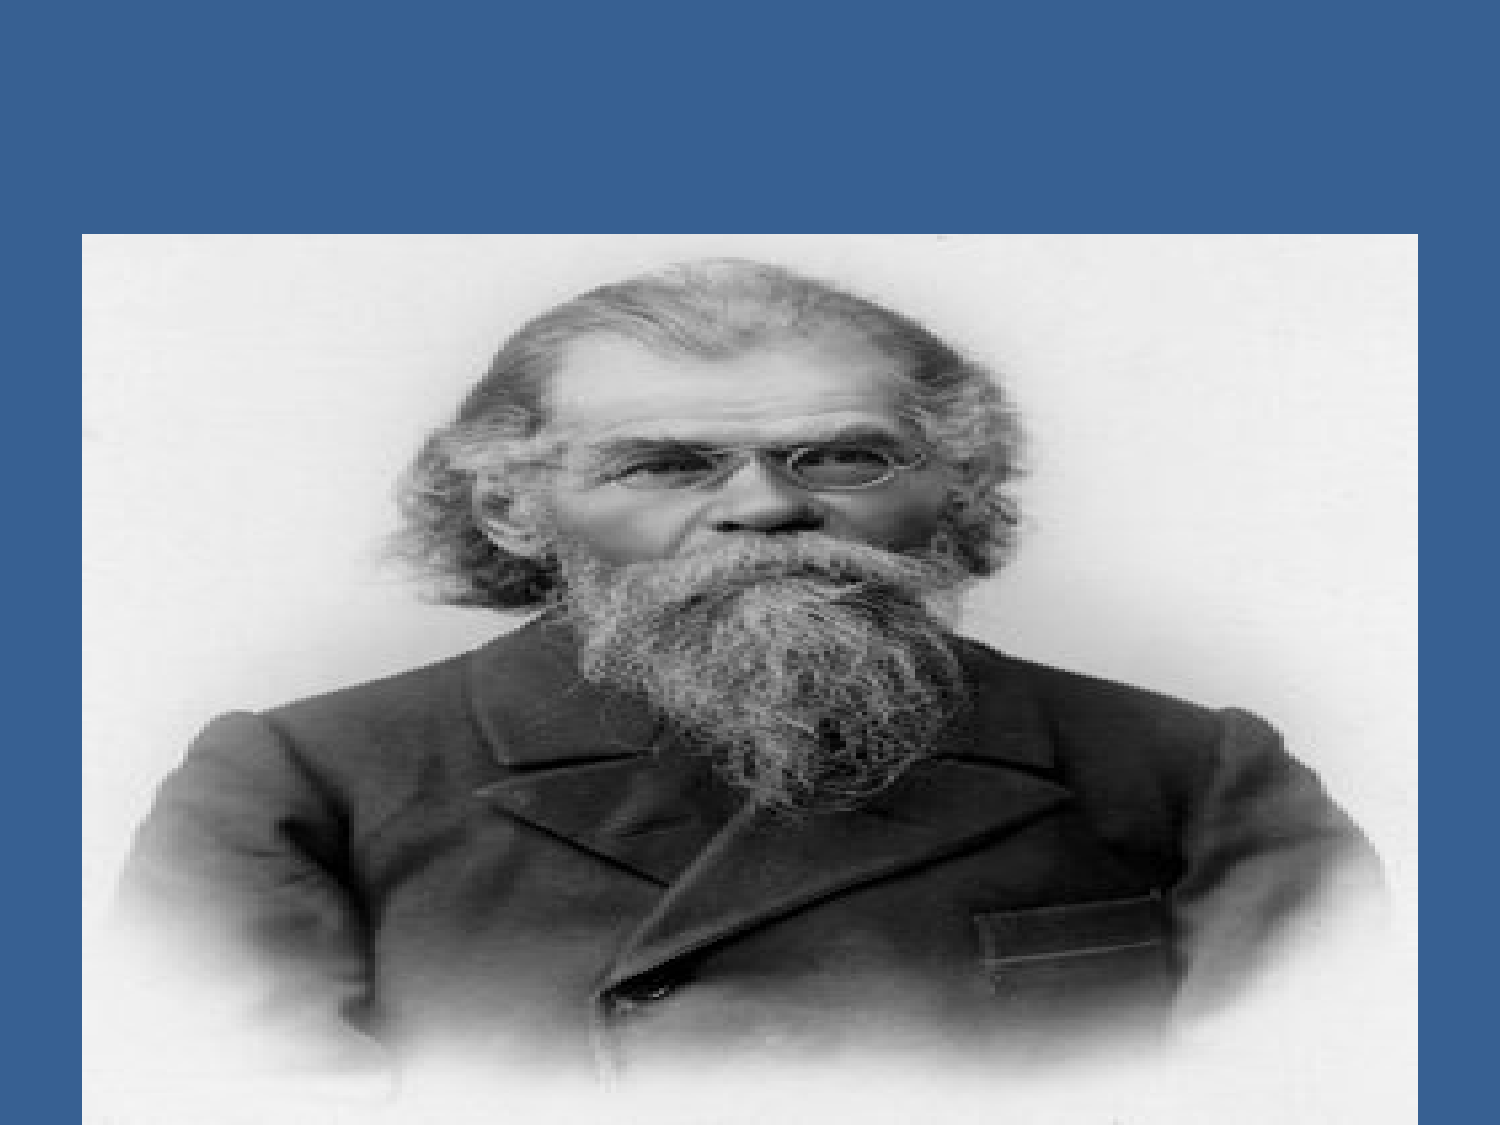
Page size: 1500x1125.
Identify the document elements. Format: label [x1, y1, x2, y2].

list [81, 234, 1419, 1125]
